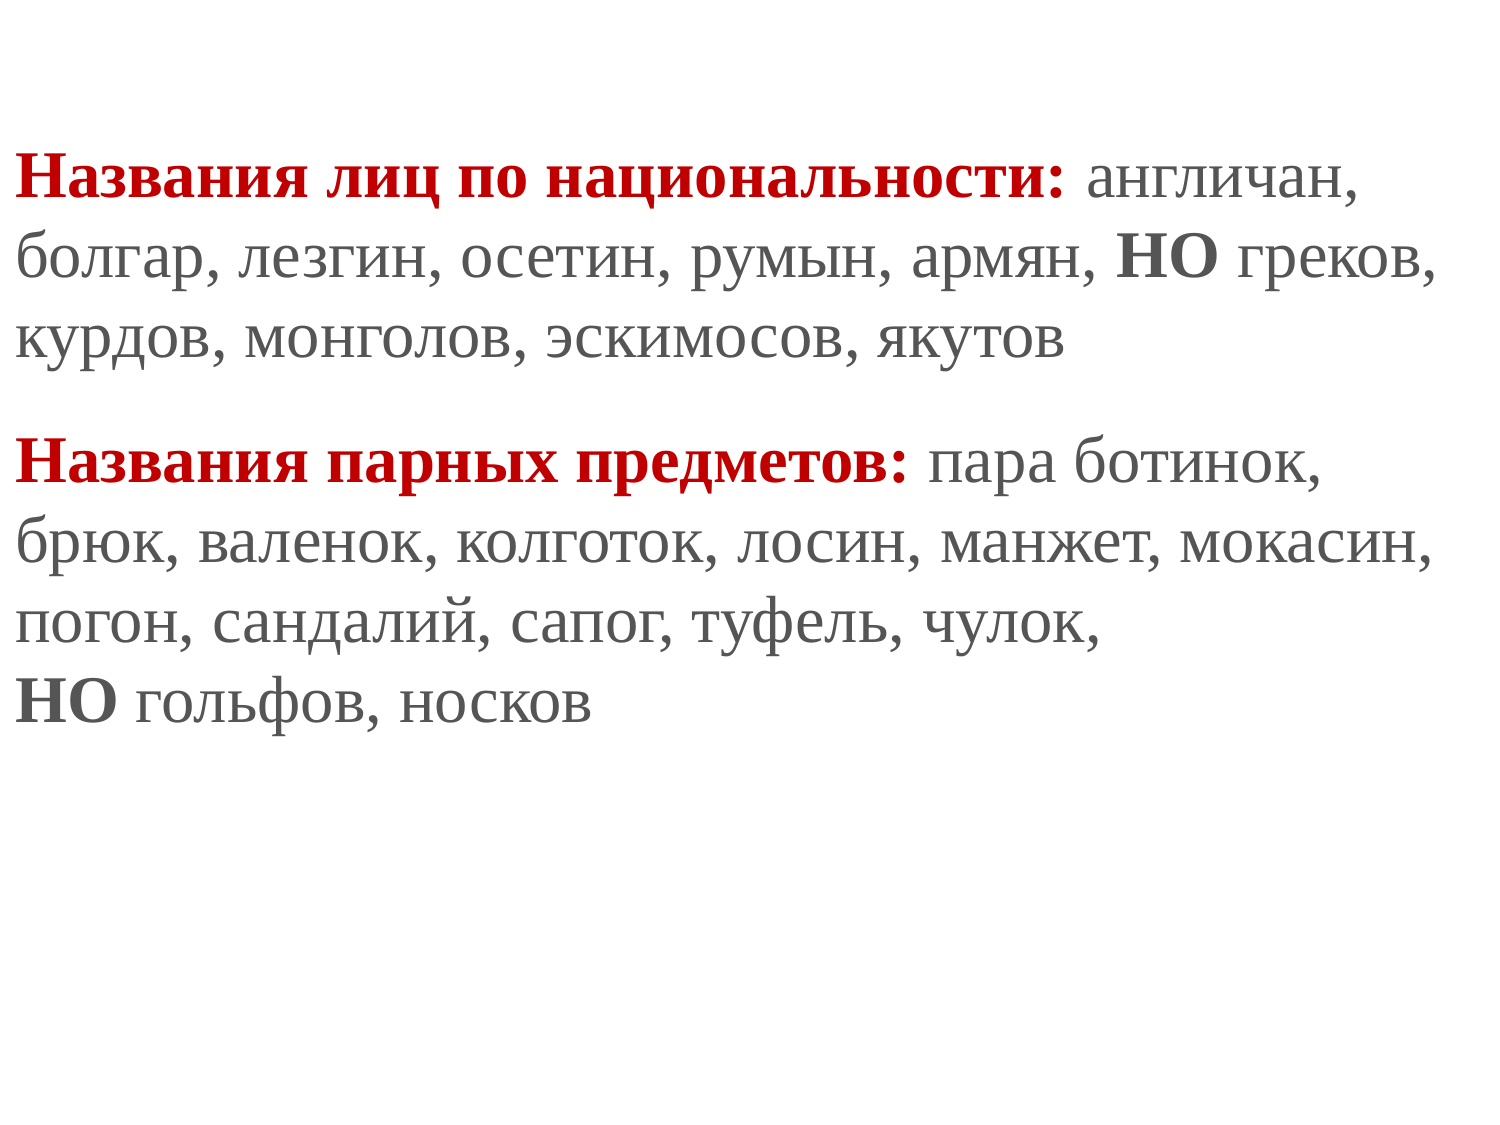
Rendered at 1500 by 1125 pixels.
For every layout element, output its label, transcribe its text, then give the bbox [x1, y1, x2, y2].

text_box Названия лиц по национальности: англичан, болгар, лезгин, осетин, румын, армян, НО греков, курдов, монголов, эскимосов, якутов Названия парных предметов: пара ботинок, брюк, валенок, колготок, лосин, манжет, мокасин, погон, сандалий, сапог, туфель, чулок, НО гольфов, носков [0, 123, 1500, 743]
